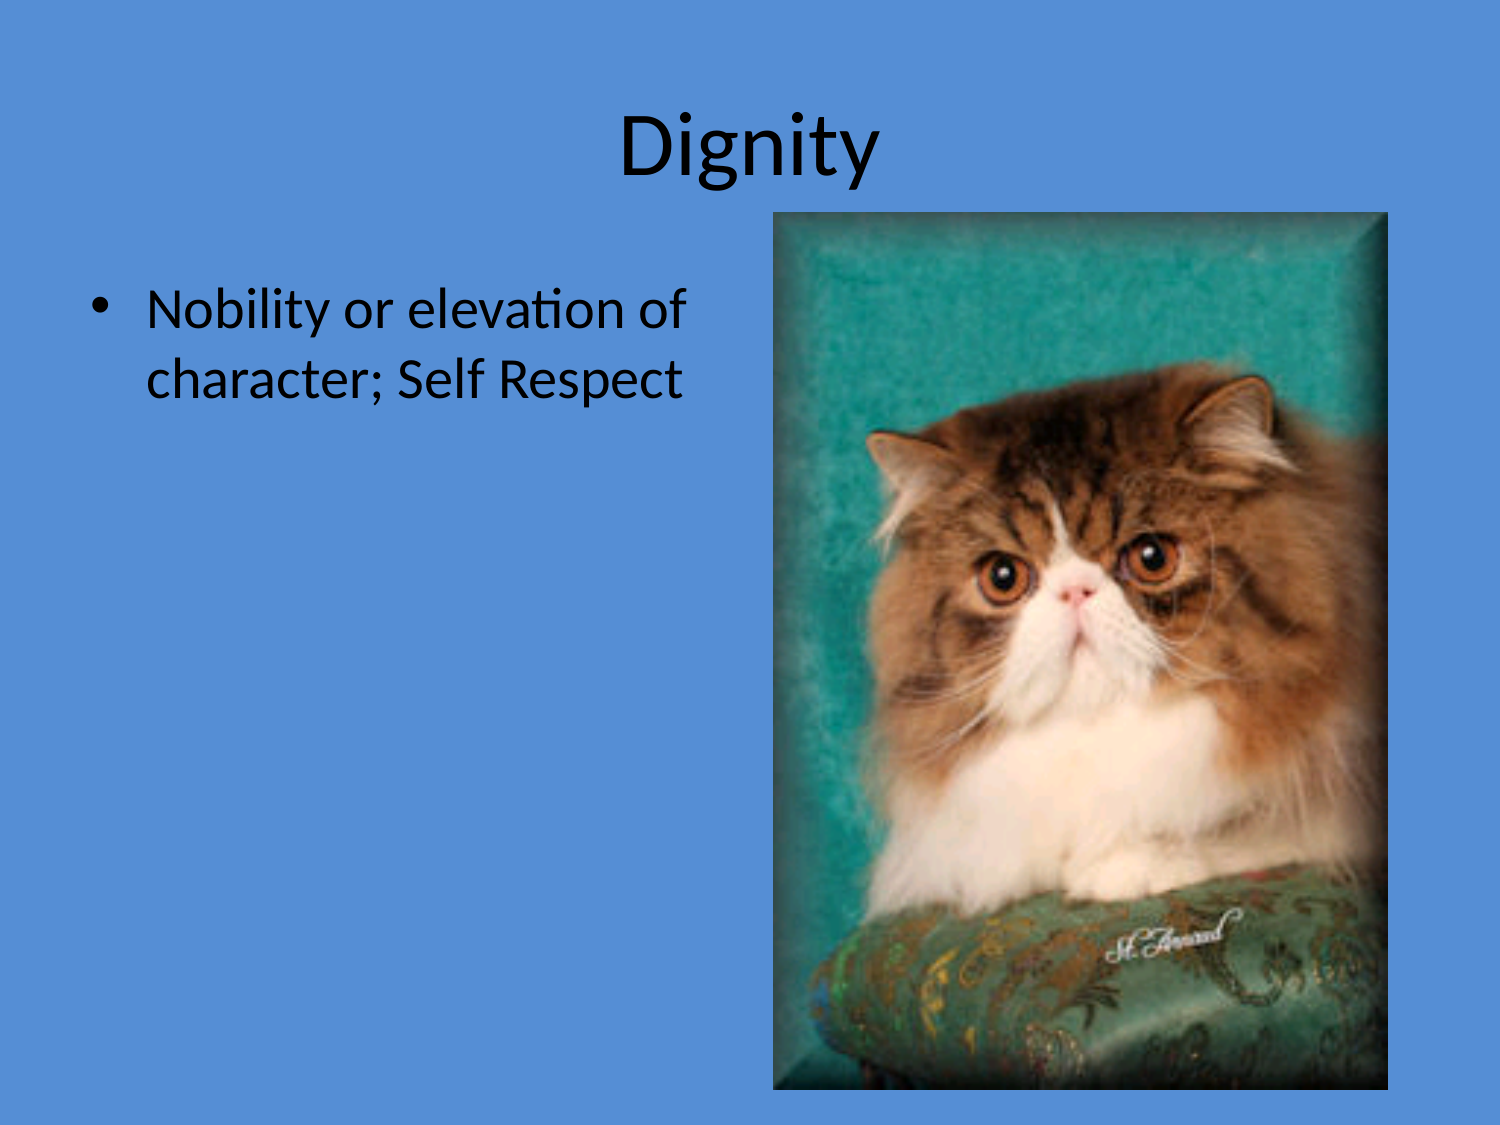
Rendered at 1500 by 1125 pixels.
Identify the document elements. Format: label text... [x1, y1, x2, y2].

list Nobility or elevation of character; Self Respect [75, 262, 738, 1005]
picture [773, 212, 1388, 1090]
title Dignity [75, 45, 1425, 233]
